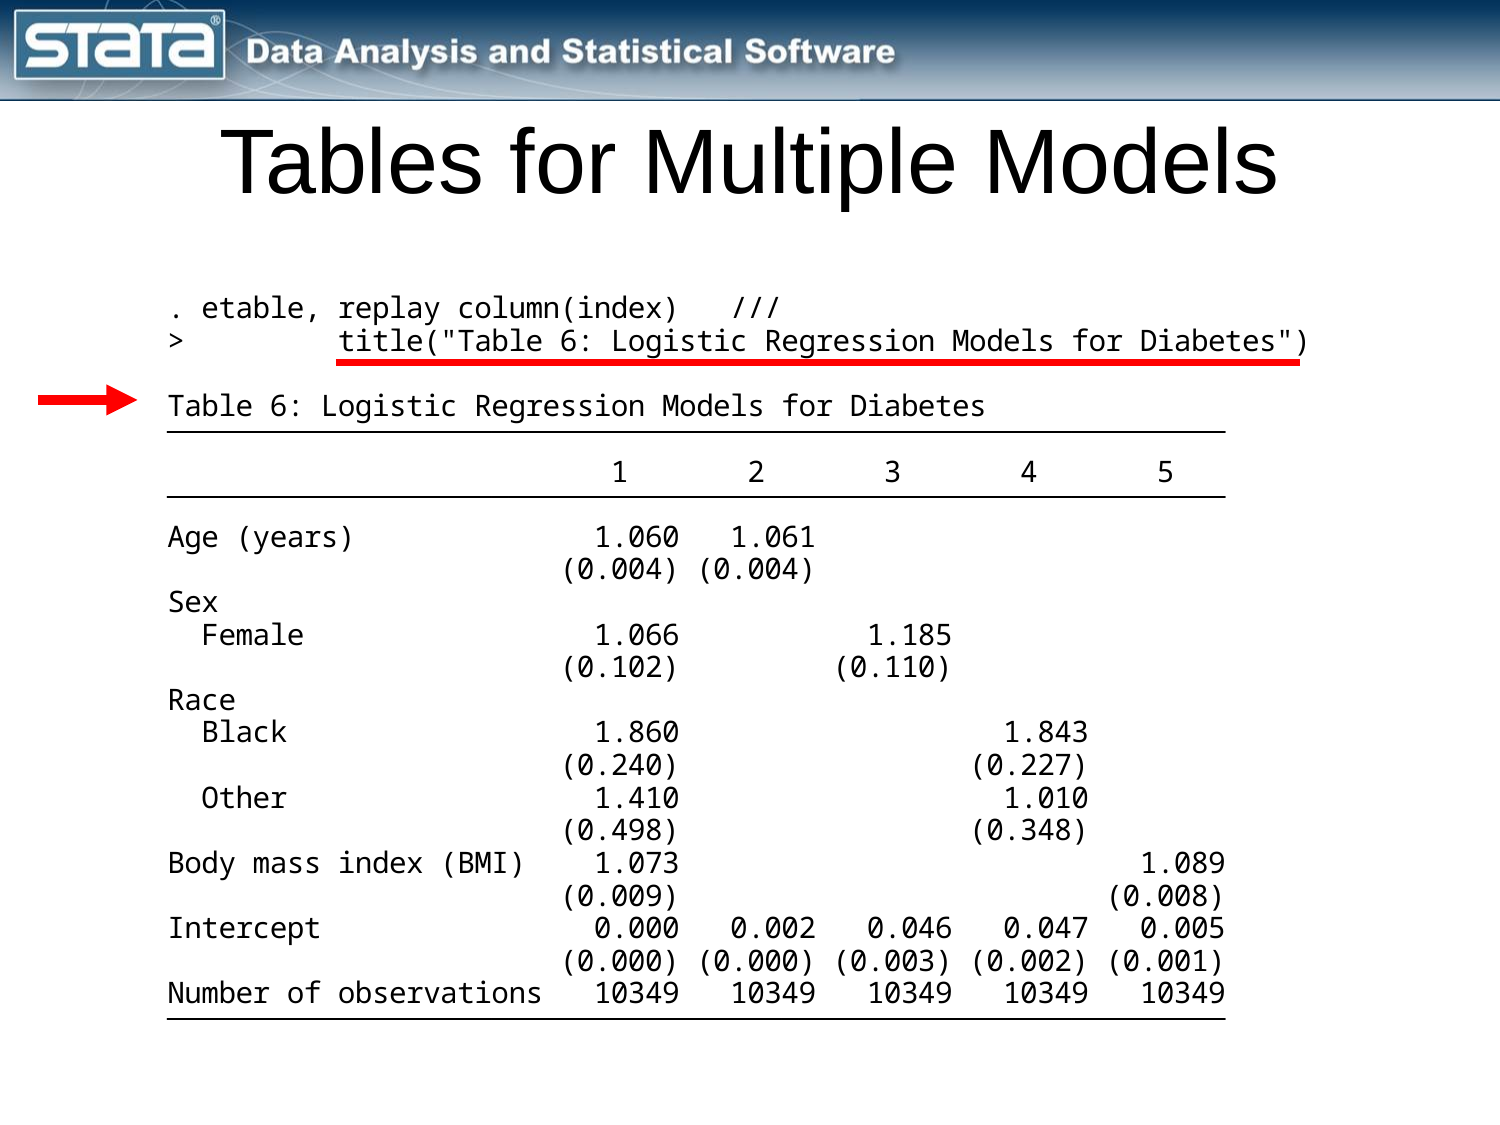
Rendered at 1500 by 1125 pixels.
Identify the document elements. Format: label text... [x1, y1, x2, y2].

picture [0, 0, 1500, 102]
title Tables for Multiple Models [0, 108, 1500, 213]
picture [162, 287, 1338, 1038]
